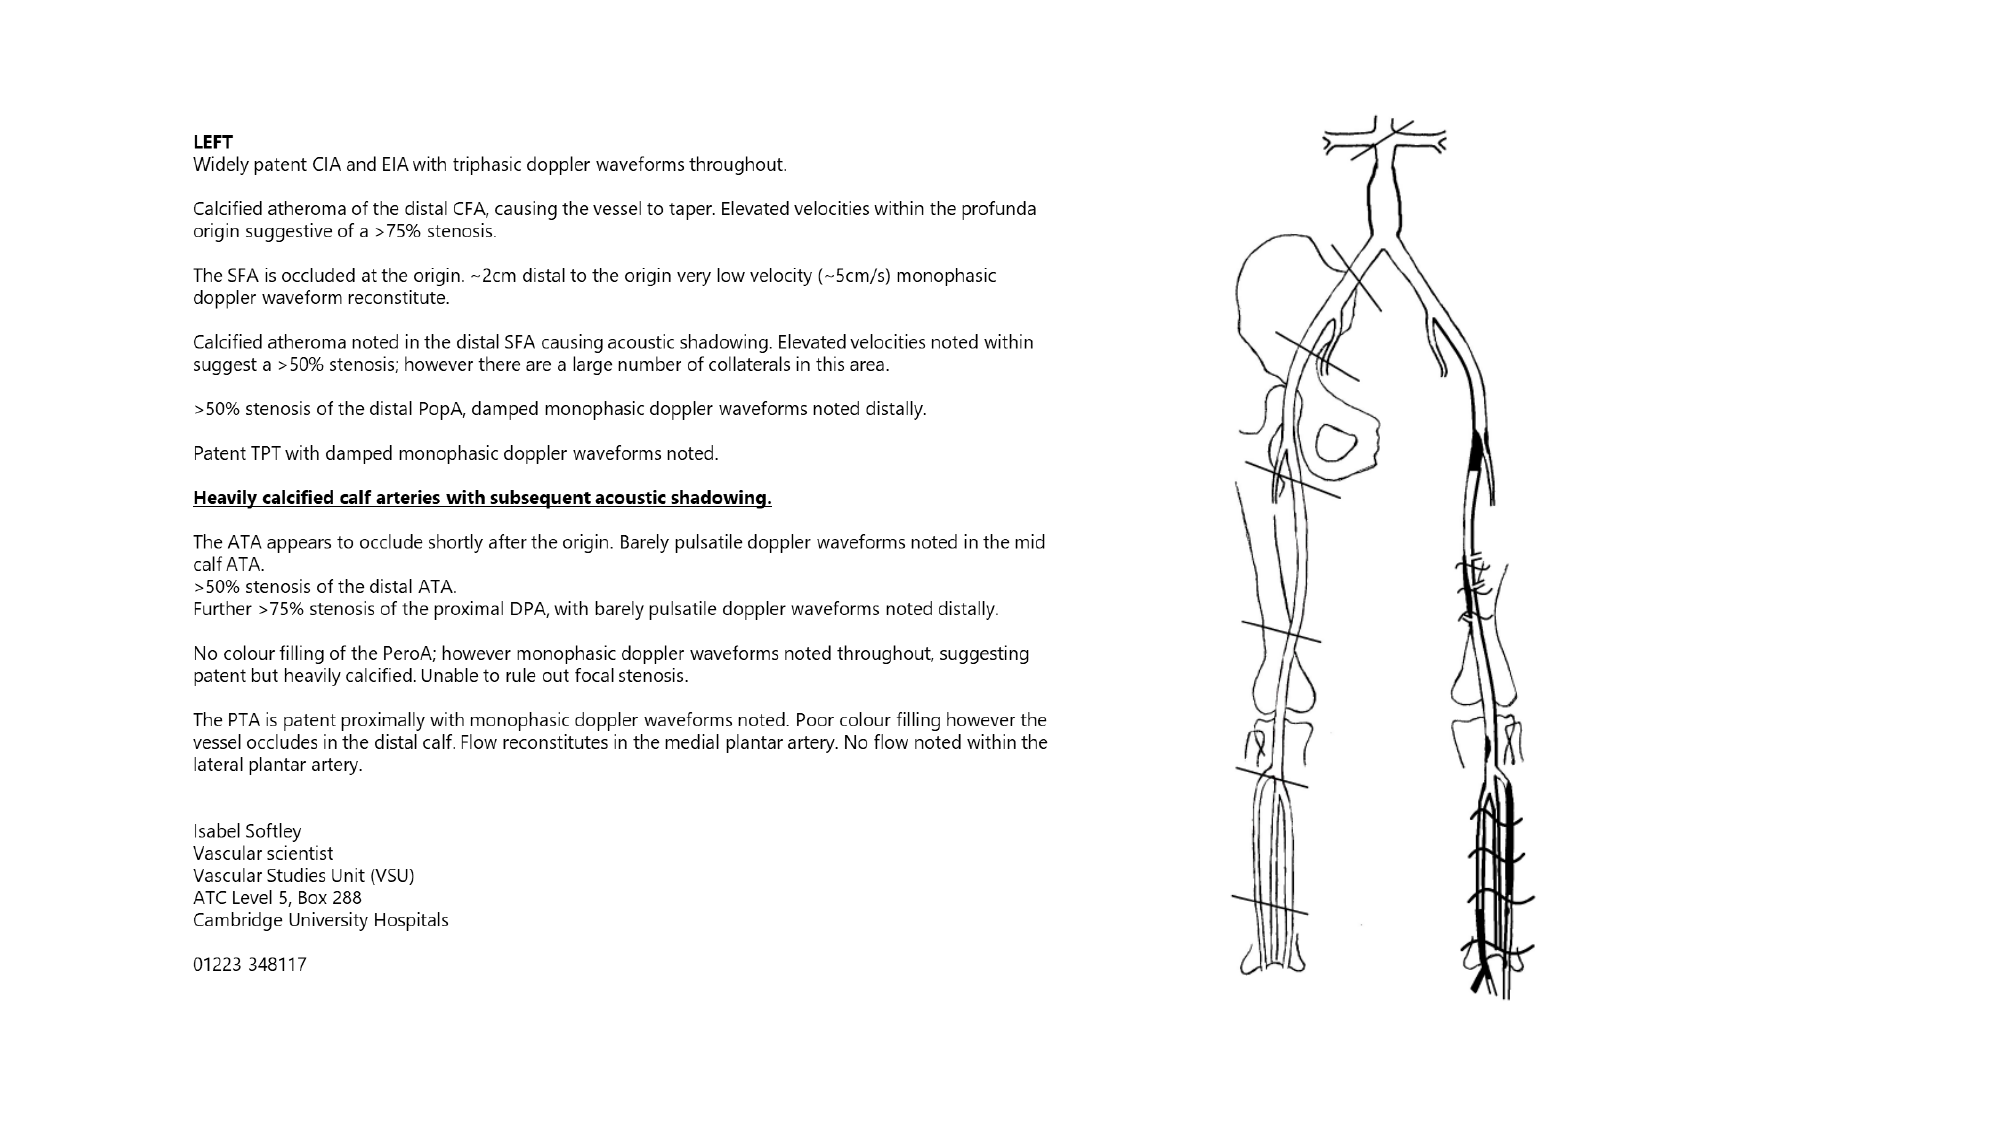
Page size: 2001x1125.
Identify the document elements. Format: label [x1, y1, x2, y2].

picture [1212, 103, 1544, 1011]
picture [179, 124, 1069, 990]
